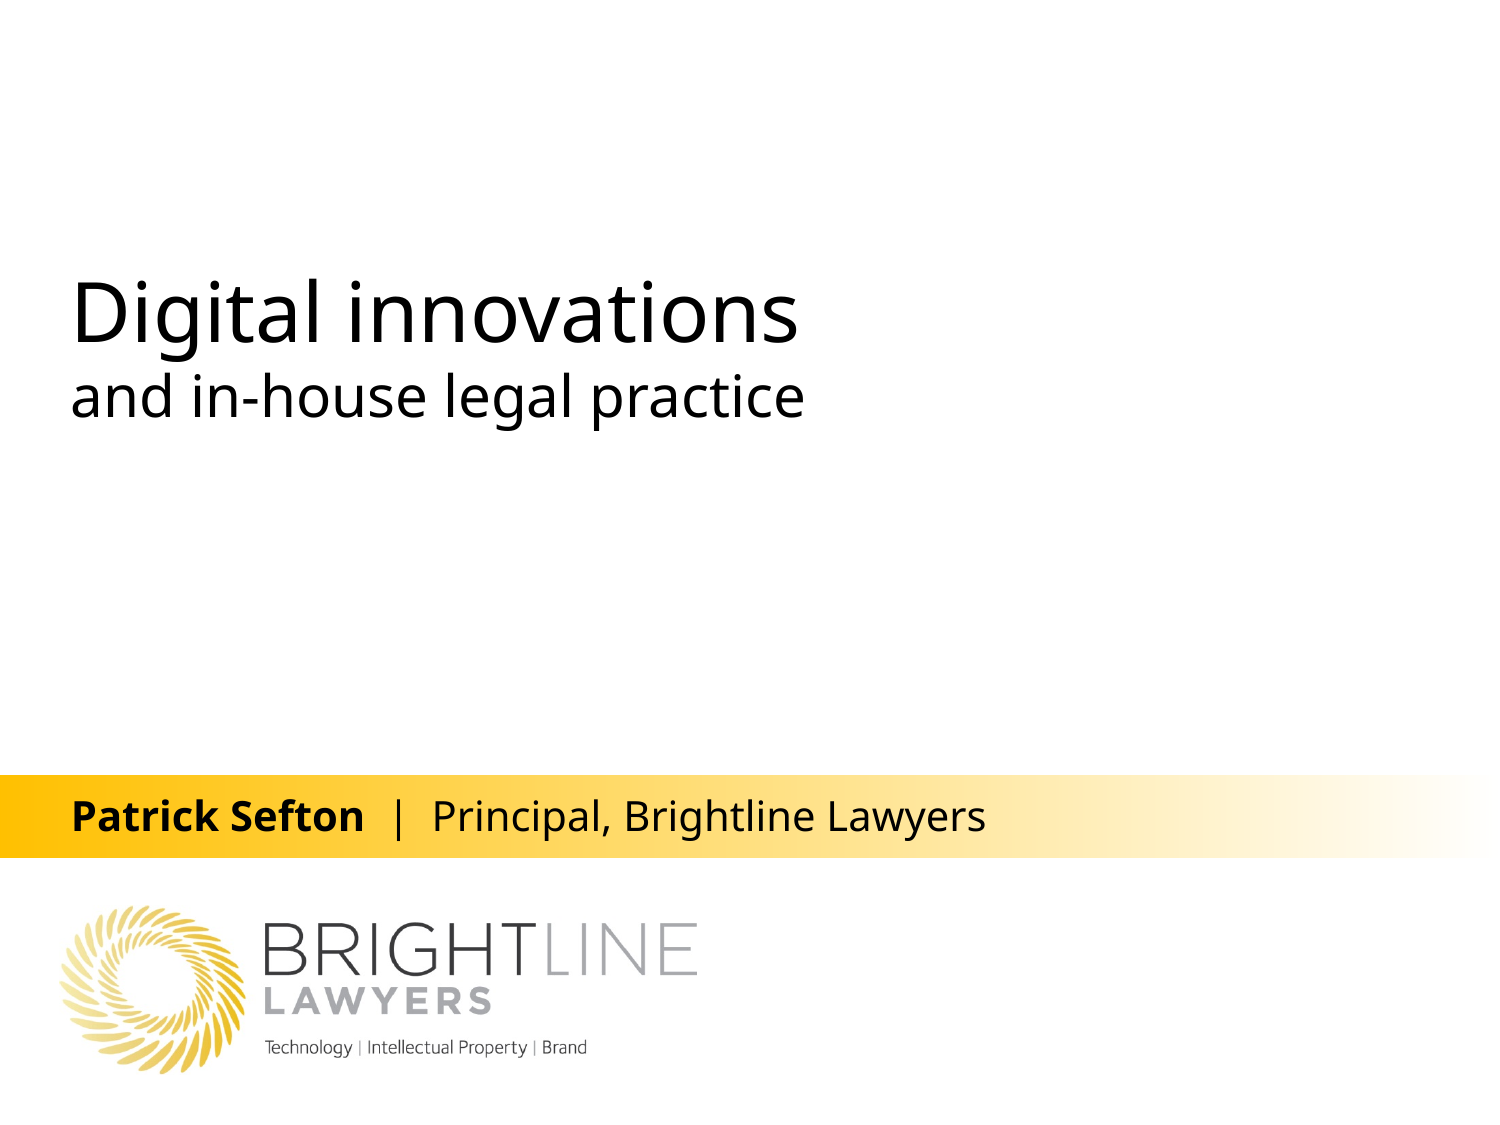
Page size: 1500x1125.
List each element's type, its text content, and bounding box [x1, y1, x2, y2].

picture [58, 904, 698, 1075]
title Digital innovations and in-house legal practice [0, 149, 1329, 539]
subtitle Patrick Sefton | Principal, Brightline Lawyers [0, 775, 1500, 858]
